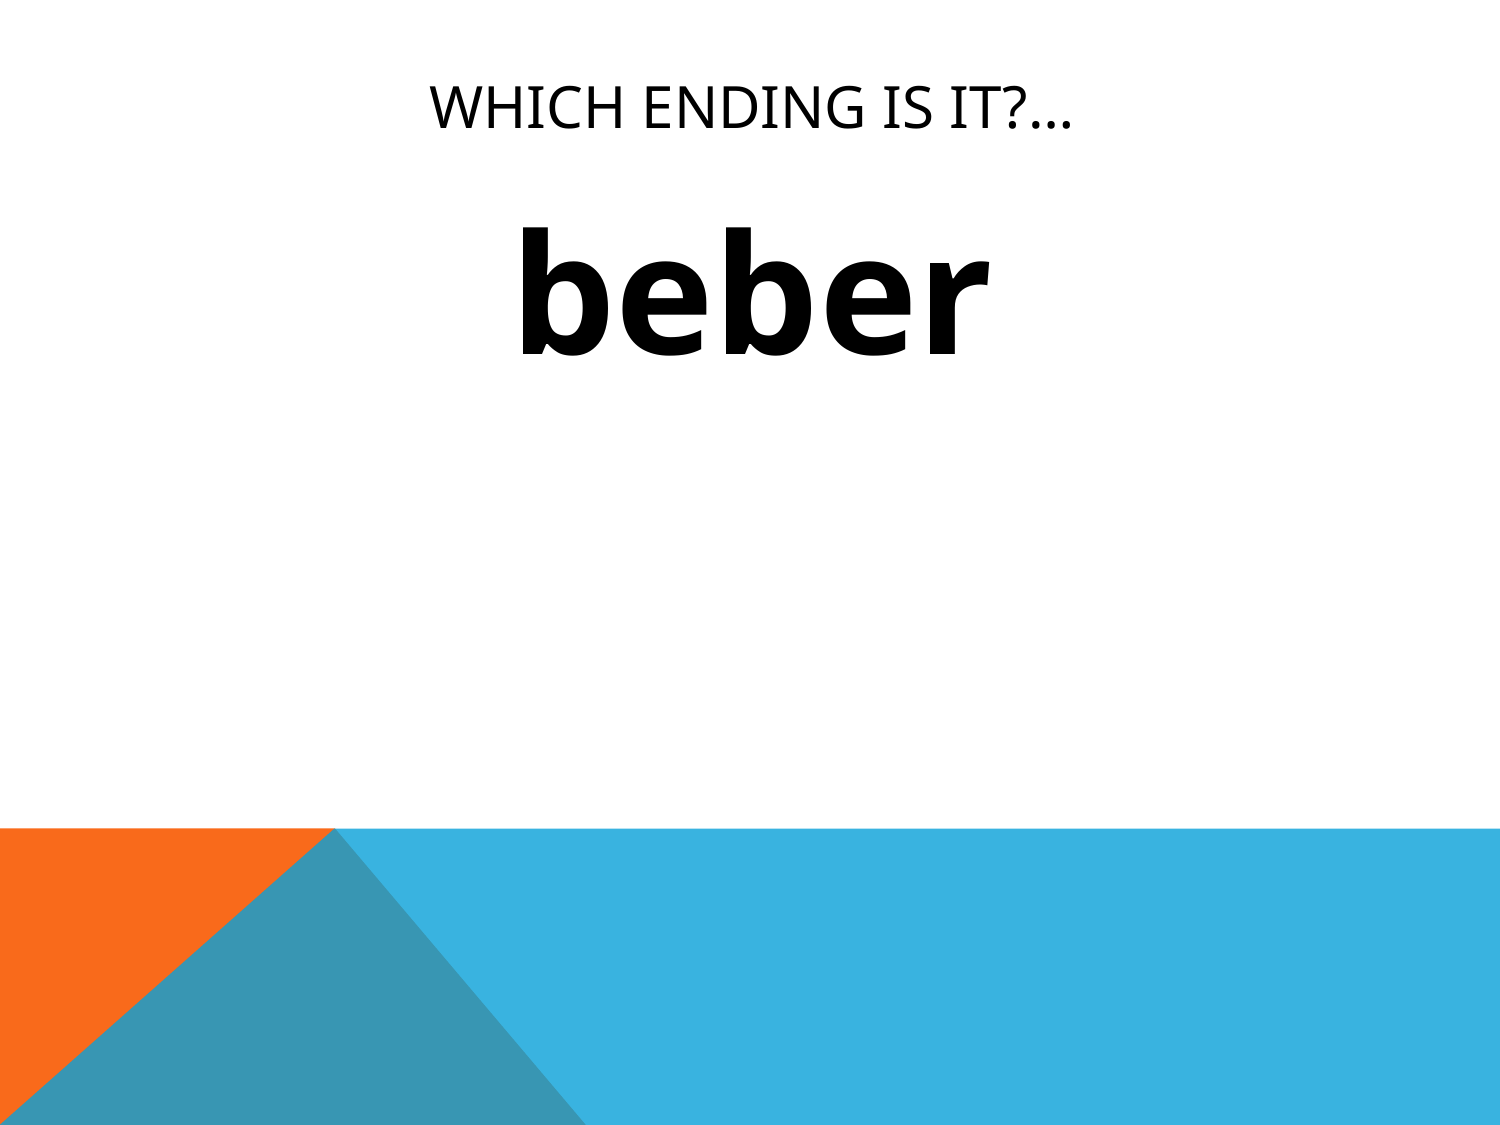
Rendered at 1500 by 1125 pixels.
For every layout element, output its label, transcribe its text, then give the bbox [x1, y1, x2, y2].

title Which ending is it?… [135, 60, 1369, 150]
list beber [135, 180, 1369, 768]
